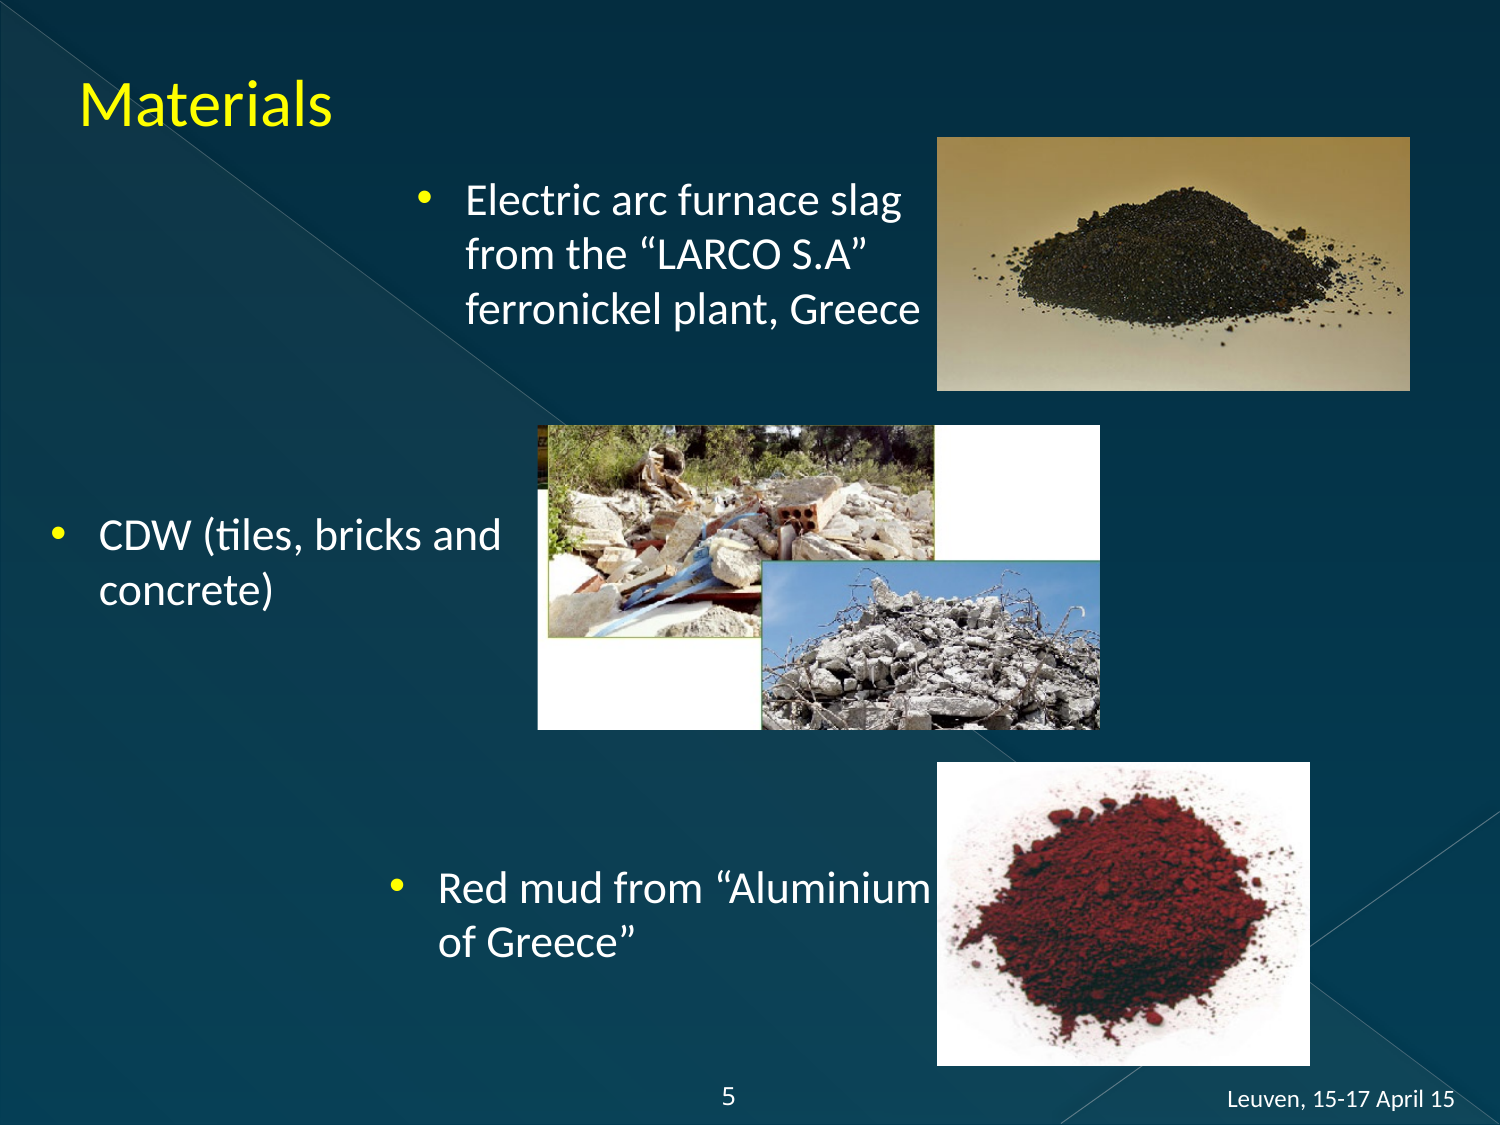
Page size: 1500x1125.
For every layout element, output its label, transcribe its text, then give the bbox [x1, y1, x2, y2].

text_box Red mud from “Aluminium of Greece” [363, 849, 927, 1032]
picture [938, 138, 1409, 390]
text_box CDW (tiles, bricks and concrete) [24, 497, 527, 658]
picture [537, 424, 1099, 731]
slide_number 5 [687, 1072, 770, 1123]
list Electric arc furnace slag from the “LARCO S.A” ferronickel plant, Greece [391, 161, 927, 367]
title Materials [50, 37, 1463, 163]
picture [937, 762, 1310, 1066]
